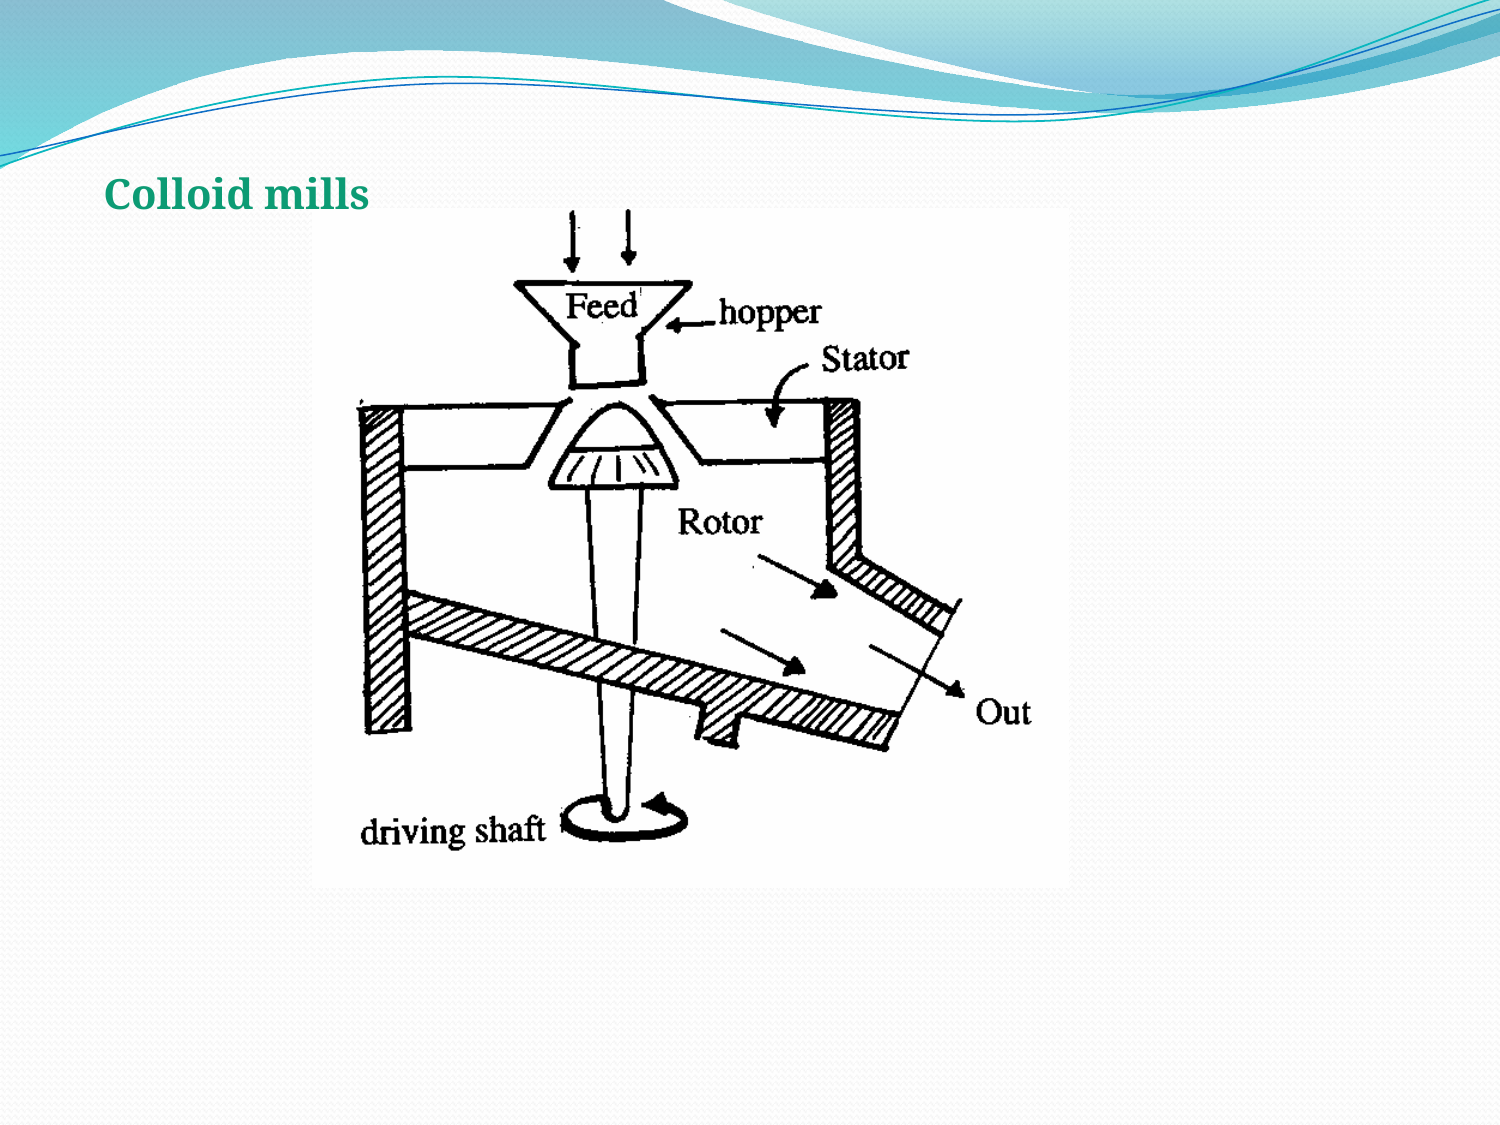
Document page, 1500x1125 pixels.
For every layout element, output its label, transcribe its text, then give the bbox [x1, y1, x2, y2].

picture [312, 207, 1070, 888]
text_box Colloid mills [88, 160, 396, 276]
